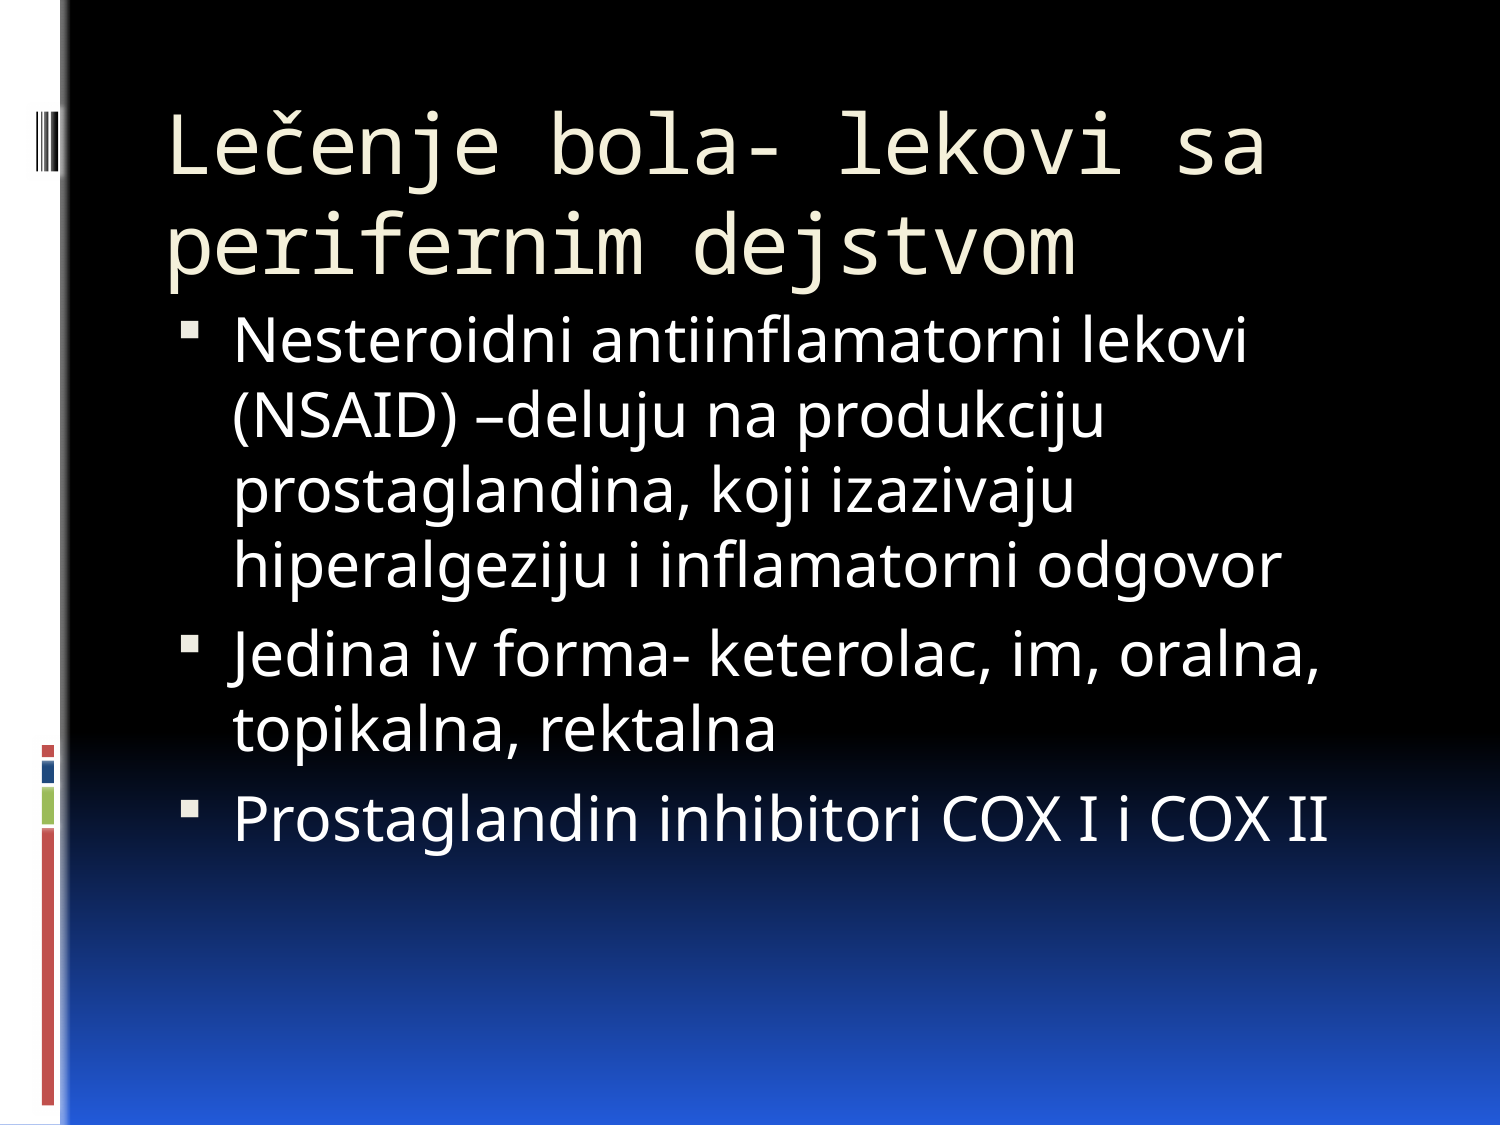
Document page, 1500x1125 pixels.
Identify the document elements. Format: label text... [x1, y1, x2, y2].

list Nesteroidni antiinflamatorni lekovi (NSAID) –deluju na produkciju prostaglandina, koji izazivaju hiperalgeziju i inflamatorni odgovor Jedina iv forma- keterolac, im, oralna, topikalna, rektalna Prostaglandin inhibitori COX I i COX II [150, 292, 1425, 1043]
title Lečenje bola- lekovi sa perifernim dejstvom [150, 83, 1425, 234]
